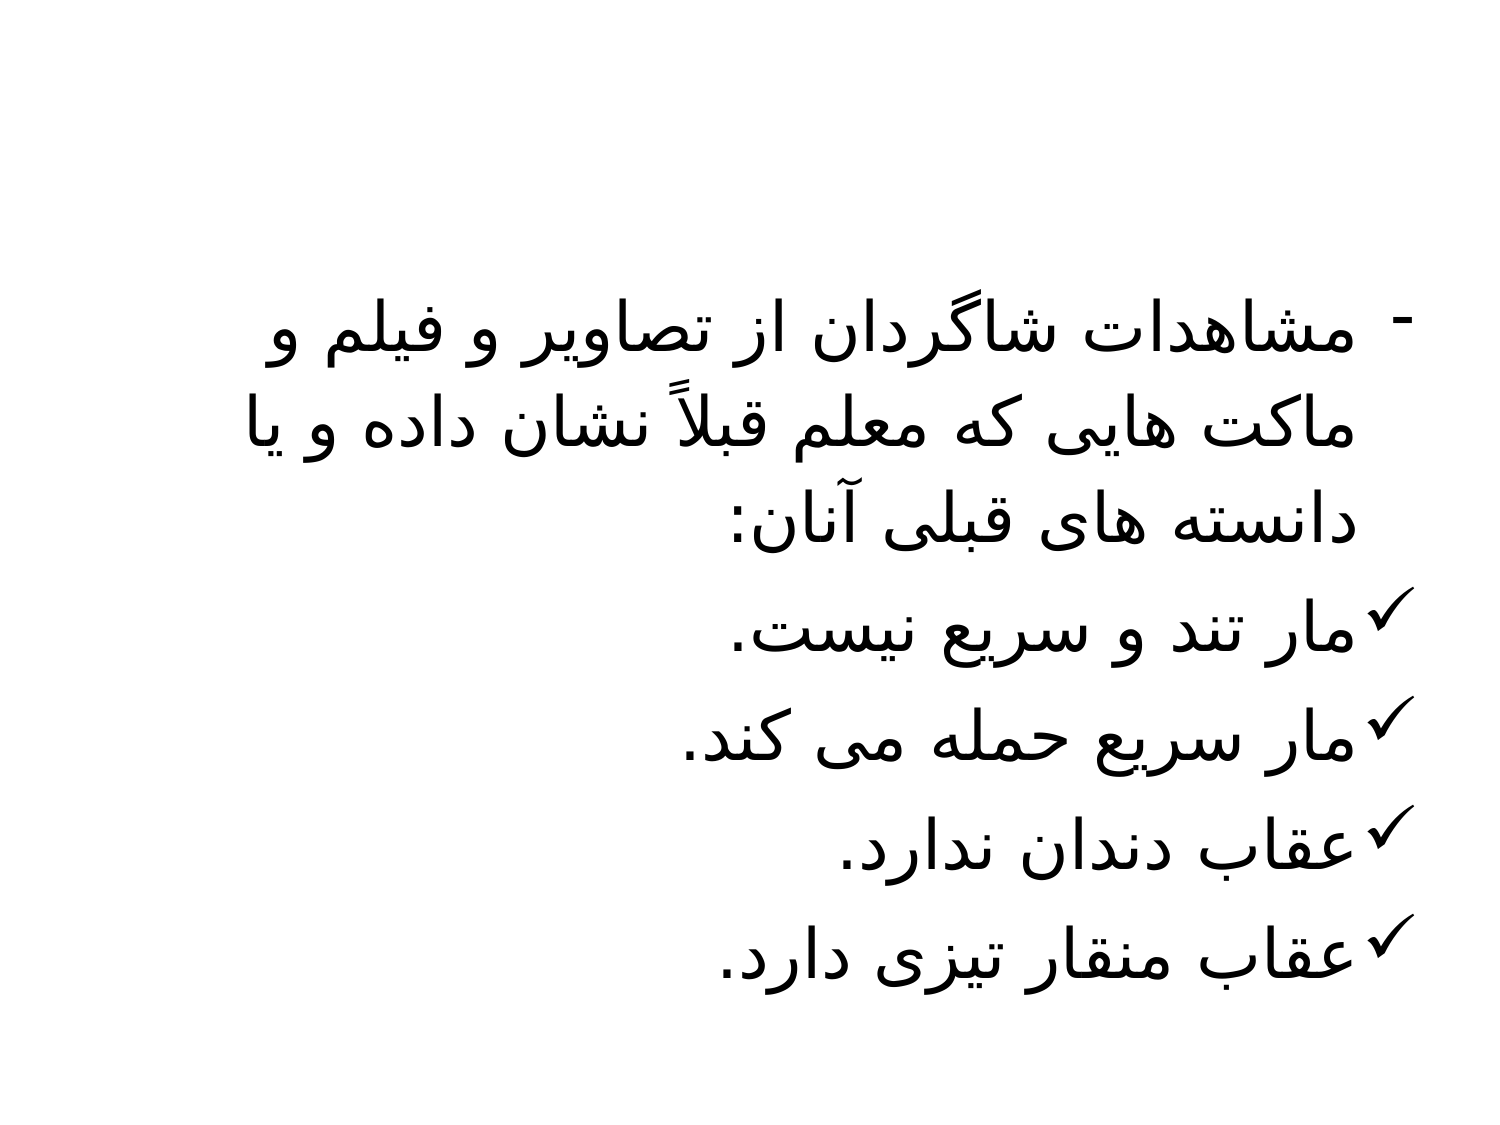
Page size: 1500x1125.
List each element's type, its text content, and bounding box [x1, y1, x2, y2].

list مشاهدات شاگردان از تصاویر و فیلم و ماکت هایی که معلم قبلاً نشان داده و یا دانسته های قبلی آنان: مار تند و سریع نیست. مار سریع حمله می کند. عقاب دندان ندارد. عقاب منقار تیزی دارد. [75, 262, 1425, 1005]
